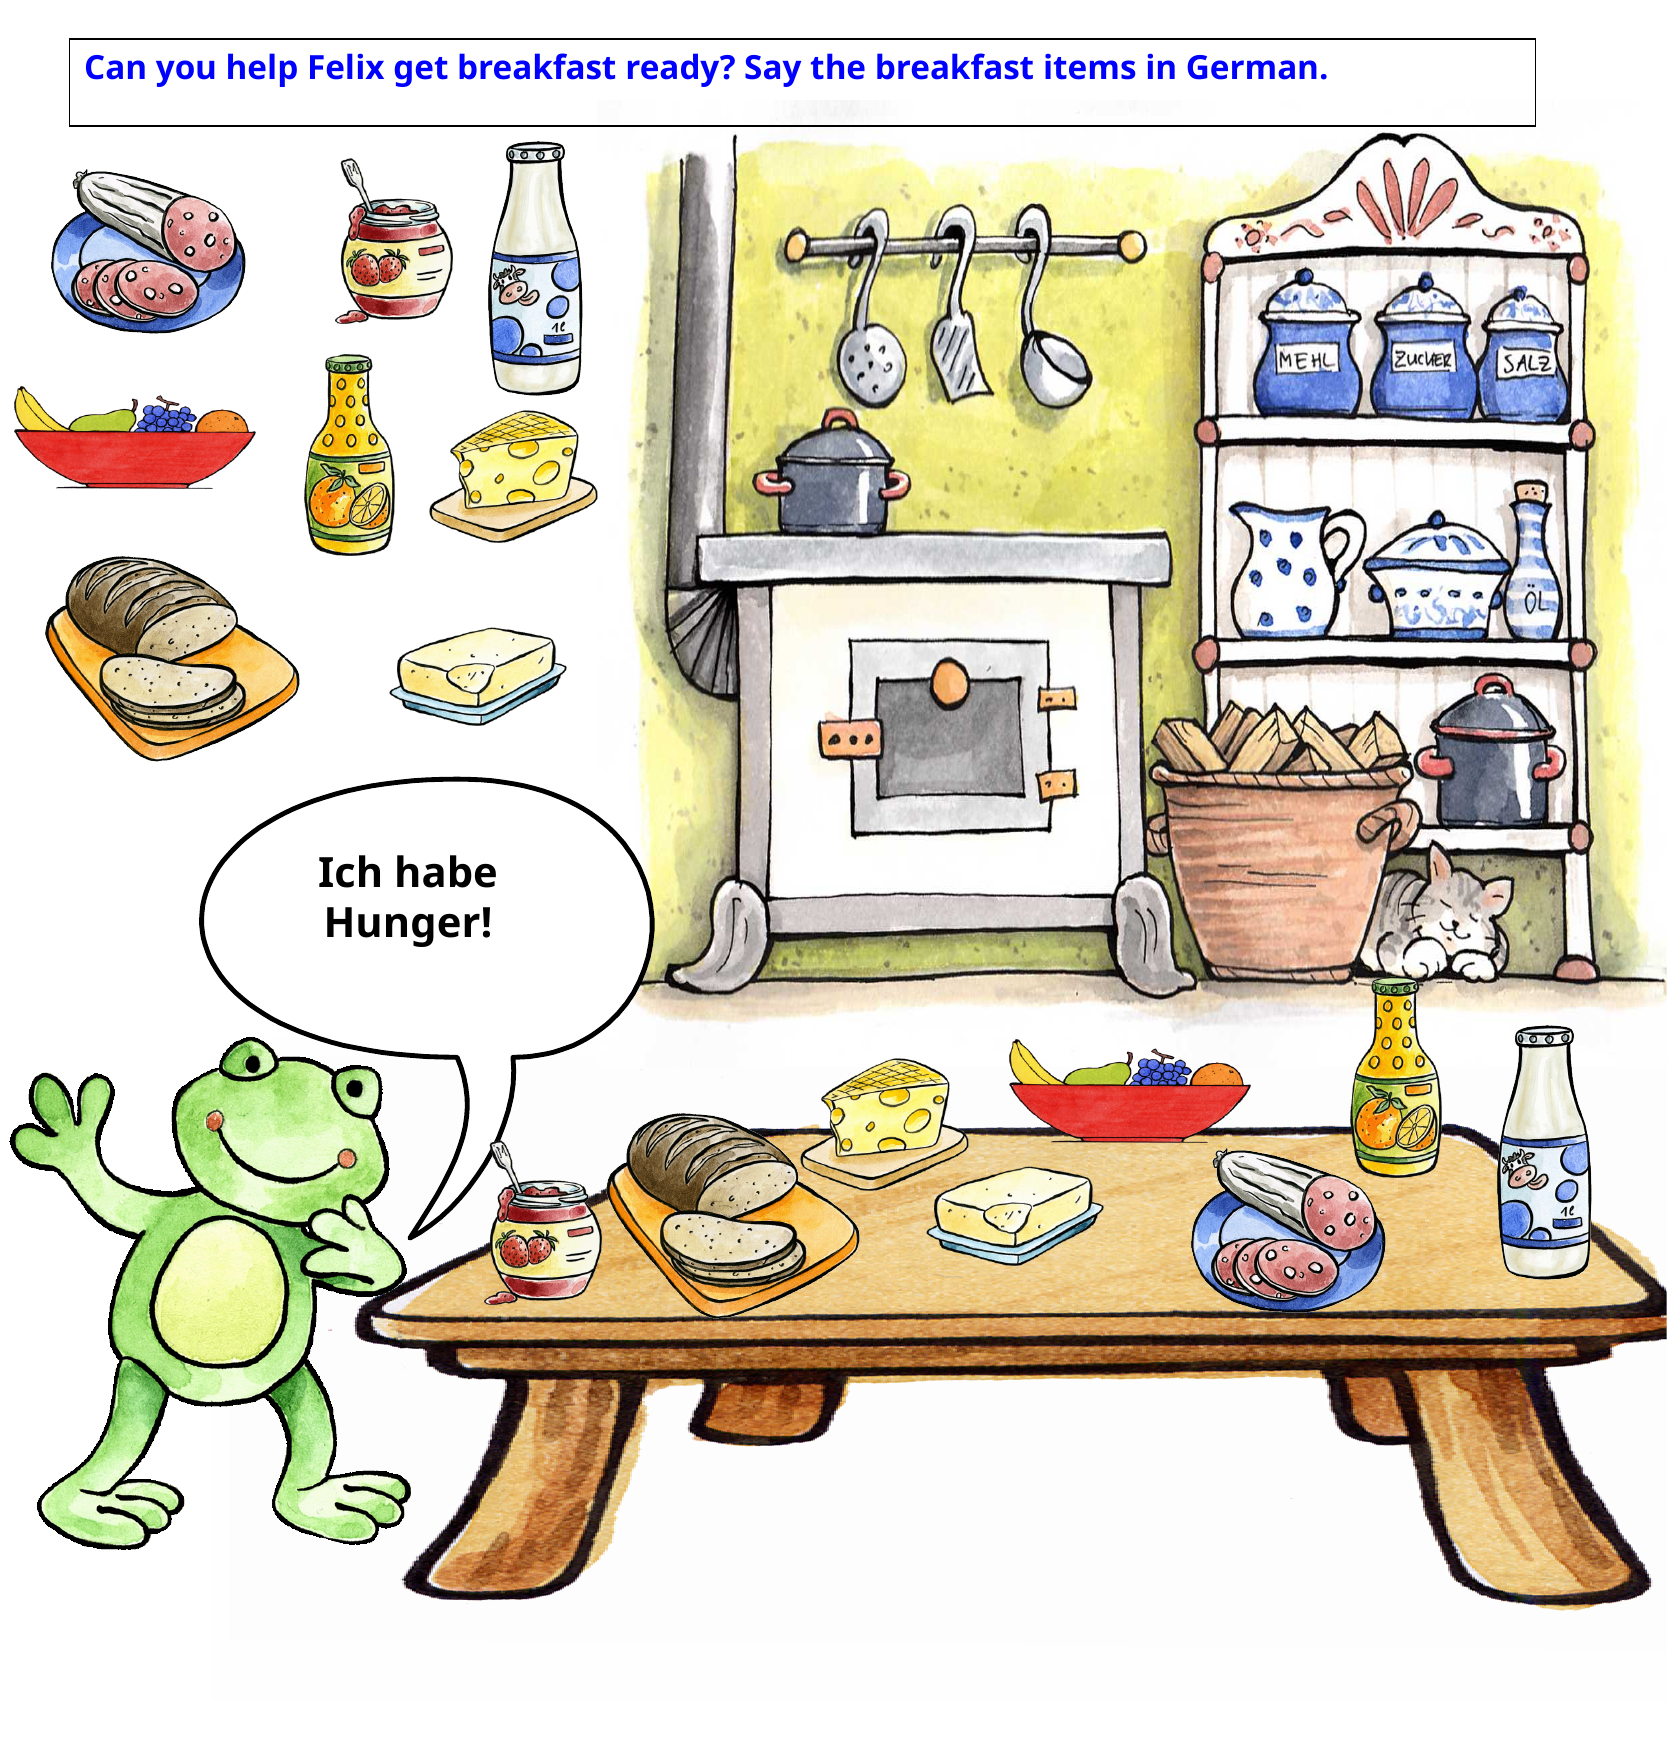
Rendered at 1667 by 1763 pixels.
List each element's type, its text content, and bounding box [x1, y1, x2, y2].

picture [488, 141, 584, 397]
picture [335, 158, 453, 324]
picture [51, 169, 247, 334]
picture [14, 386, 256, 490]
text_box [201, 778, 653, 1239]
text_box Can you help Felix get breakfast ready? Say the breakfast items in German. [69, 38, 1536, 127]
picture [303, 353, 396, 556]
picture [8, 100, 1667, 1701]
picture [389, 626, 567, 726]
picture [45, 555, 300, 762]
